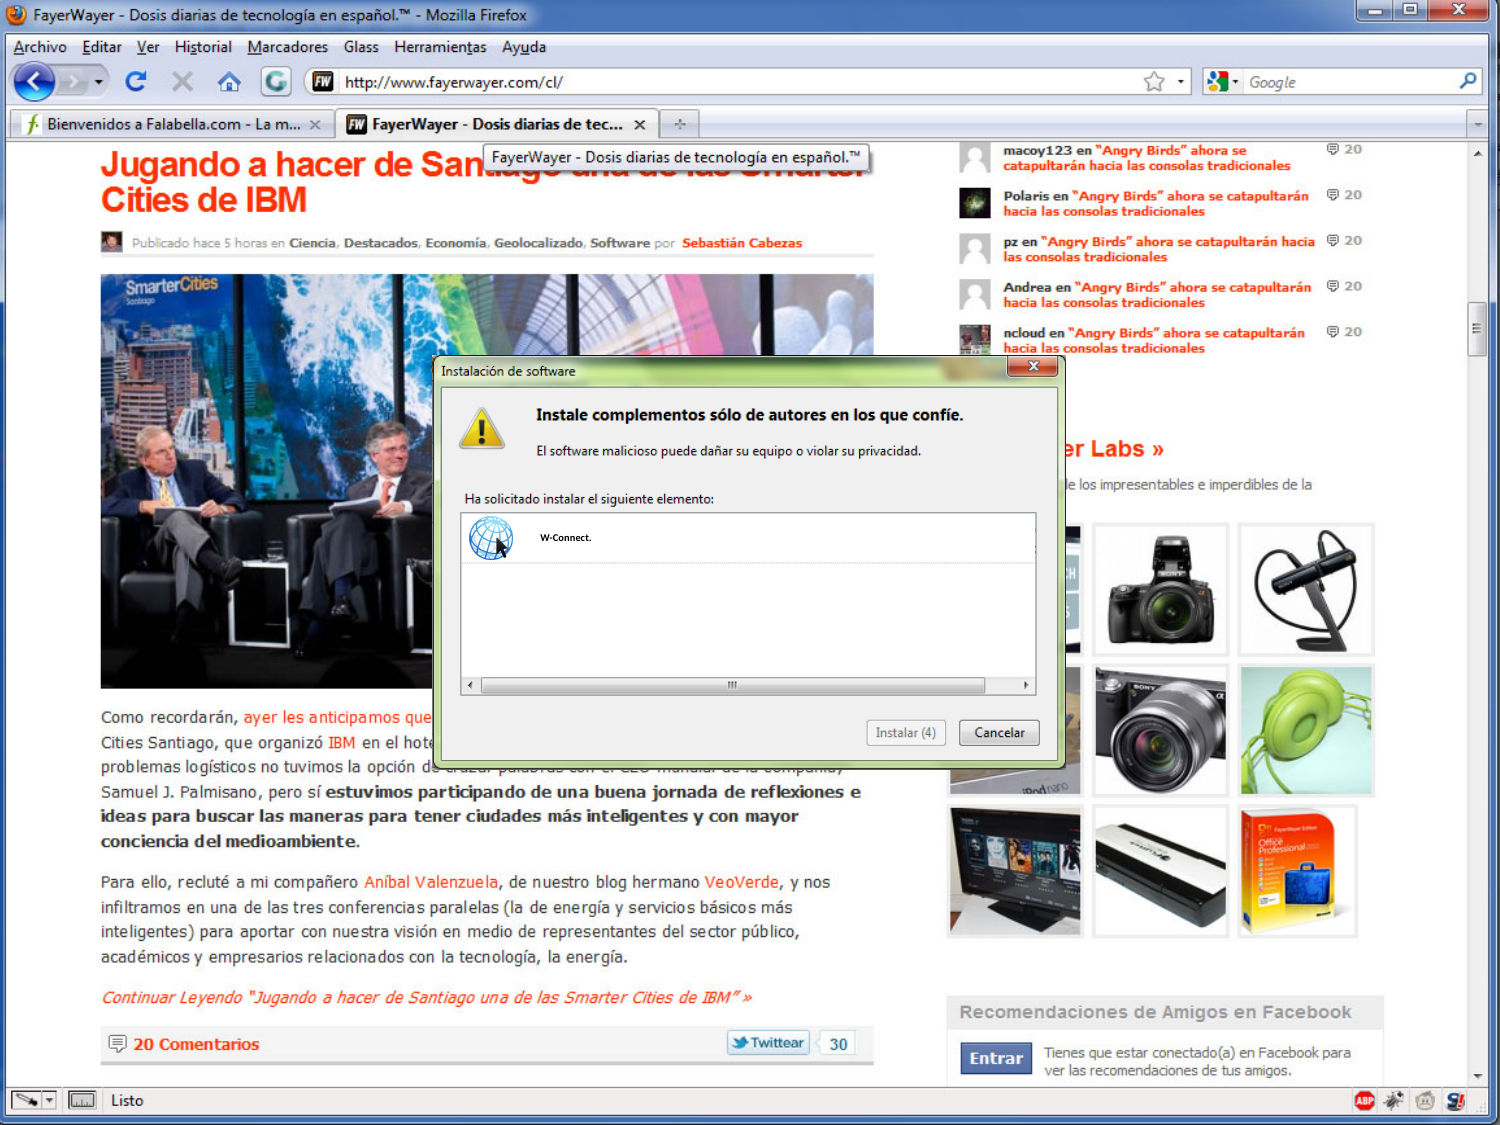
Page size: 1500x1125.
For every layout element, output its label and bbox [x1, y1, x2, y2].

picture [0, 0, 1500, 1125]
text_box [432, 355, 1066, 770]
